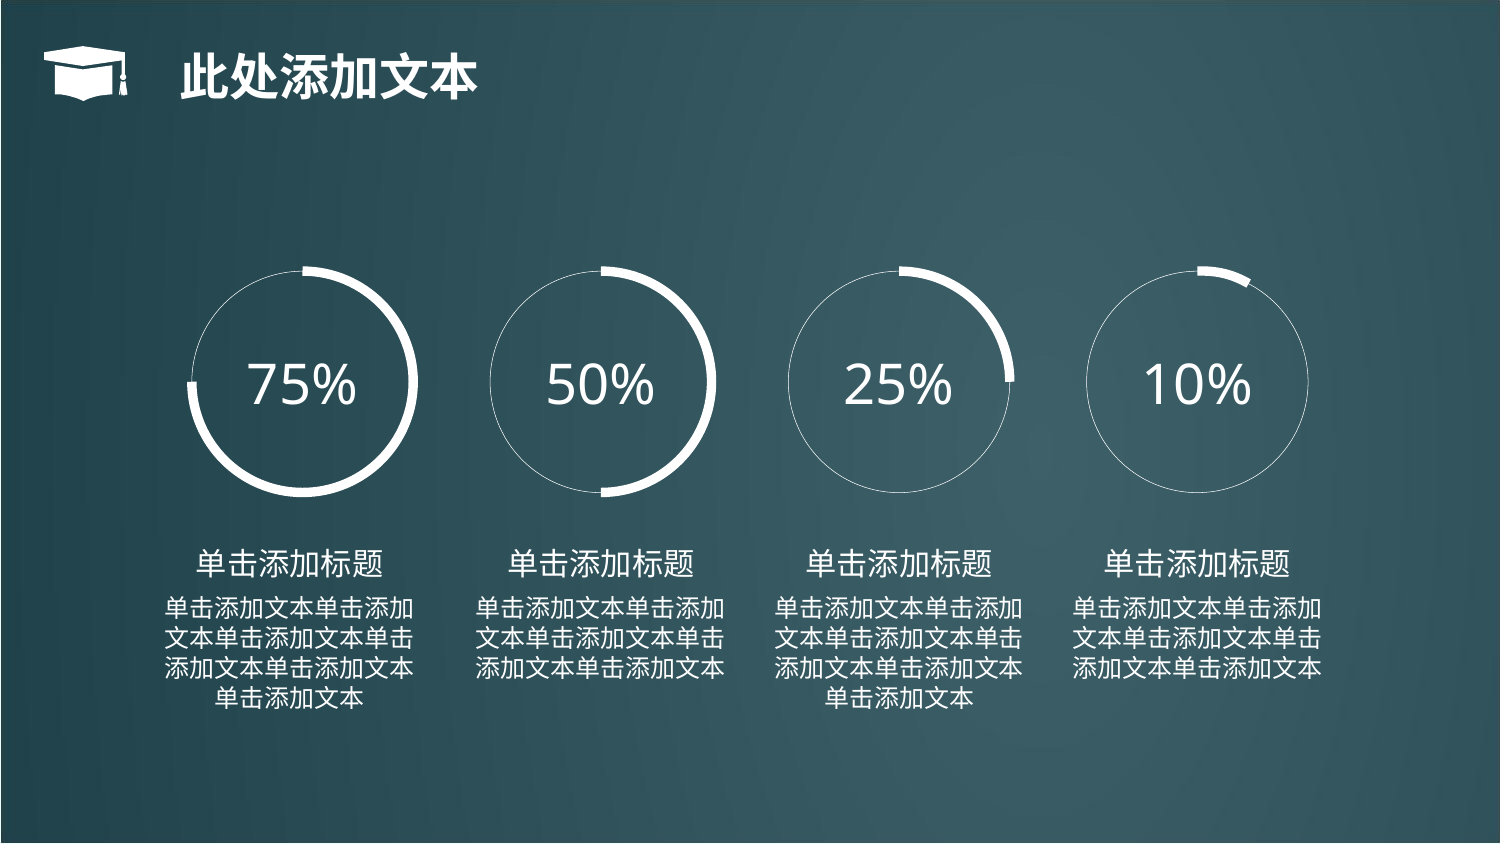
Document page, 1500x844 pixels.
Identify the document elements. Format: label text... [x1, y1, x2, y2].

text_box 10% [1085, 270, 1310, 494]
text_box 单击添加标题 单击添加文本单击添加 文本单击添加文本单击 添加文本单击添加文本 单击添加文本 [759, 536, 1039, 720]
text_box 单击添加标题 单击添加文本单击添加 文本单击添加文本单击 添加文本单击添加文本 单击添加文本 [149, 536, 430, 720]
picture [0, 0, 1500, 844]
text_box [899, 270, 1011, 382]
text_box [54, 65, 113, 102]
text_box [190, 270, 415, 494]
text_box 单击添加标题 单击添加文本单击添加 文本单击添加文本单击 添加文本单击添加文本 [1057, 536, 1338, 690]
text_box [44, 46, 128, 96]
text_box 50% [489, 270, 600, 494]
text_box 25% [787, 270, 1011, 494]
text_box [1197, 269, 1250, 285]
text_box 此处添加文本 [164, 37, 604, 113]
text_box [600, 270, 713, 494]
text_box 单击添加标题 单击添加文本单击添加 文本单击添加文本单击 添加文本单击添加文本 [460, 536, 741, 690]
text_box 75% [190, 270, 302, 381]
